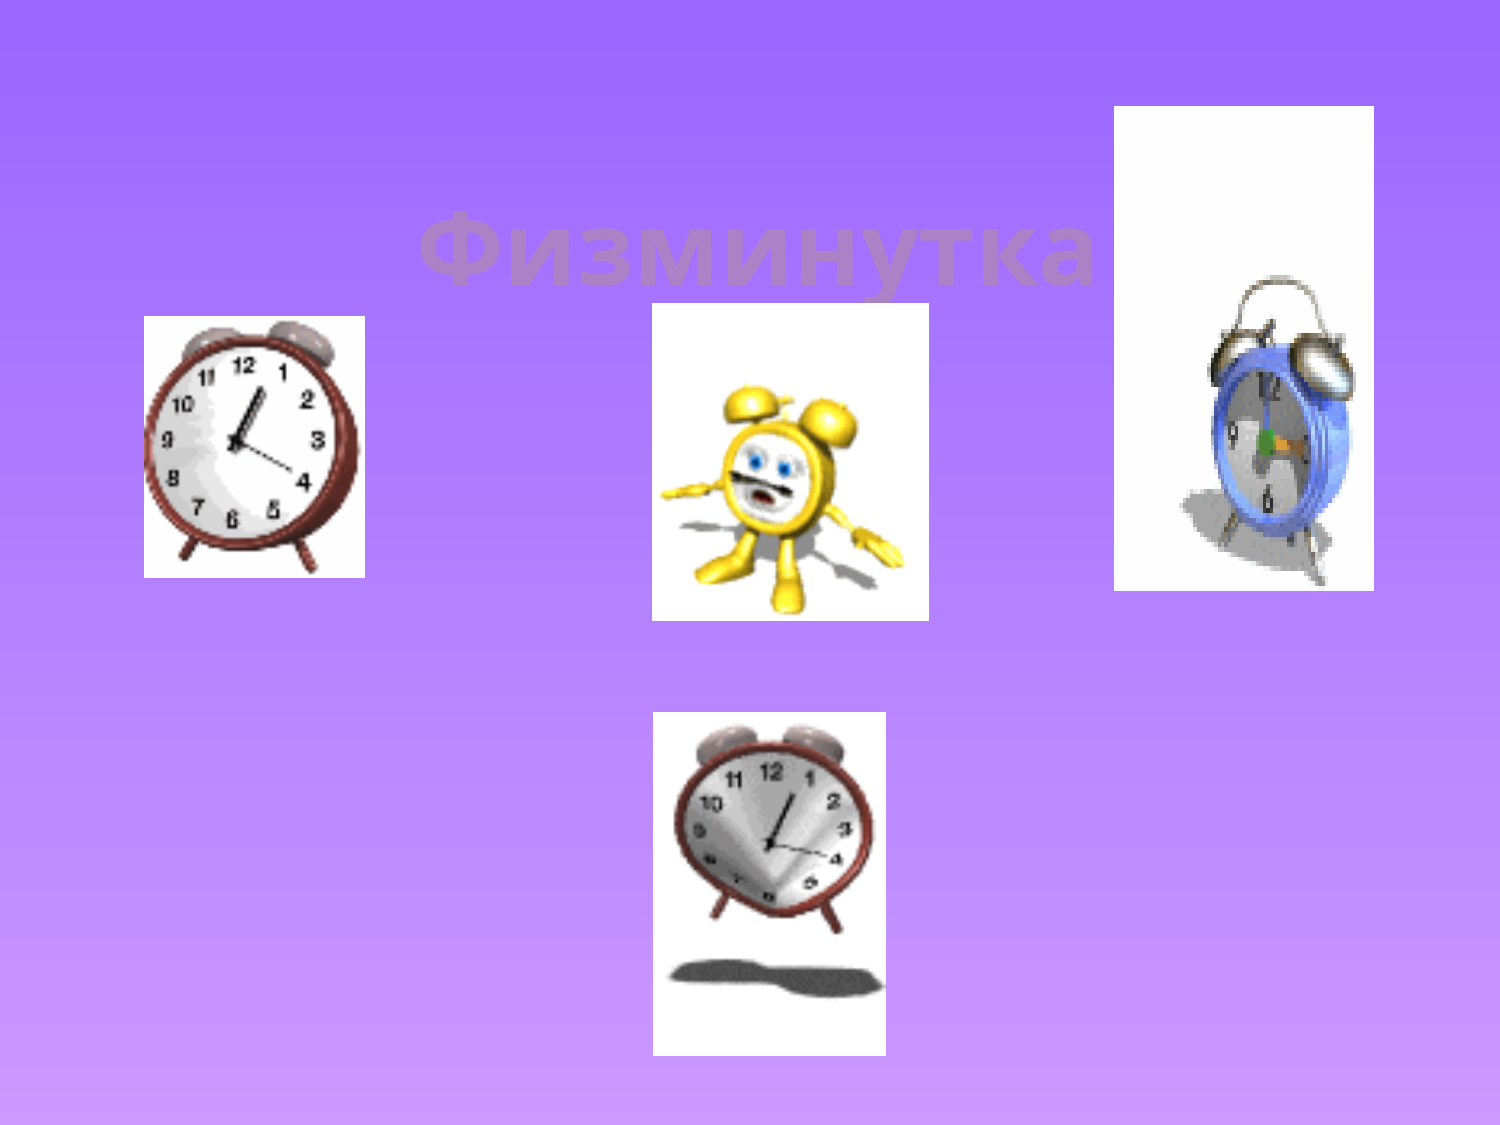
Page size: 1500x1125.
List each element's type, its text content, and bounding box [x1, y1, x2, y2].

picture [144, 315, 365, 579]
picture [653, 711, 887, 1057]
text_box Физминутка [254, 176, 1107, 313]
picture [652, 303, 929, 622]
picture [1113, 105, 1374, 591]
